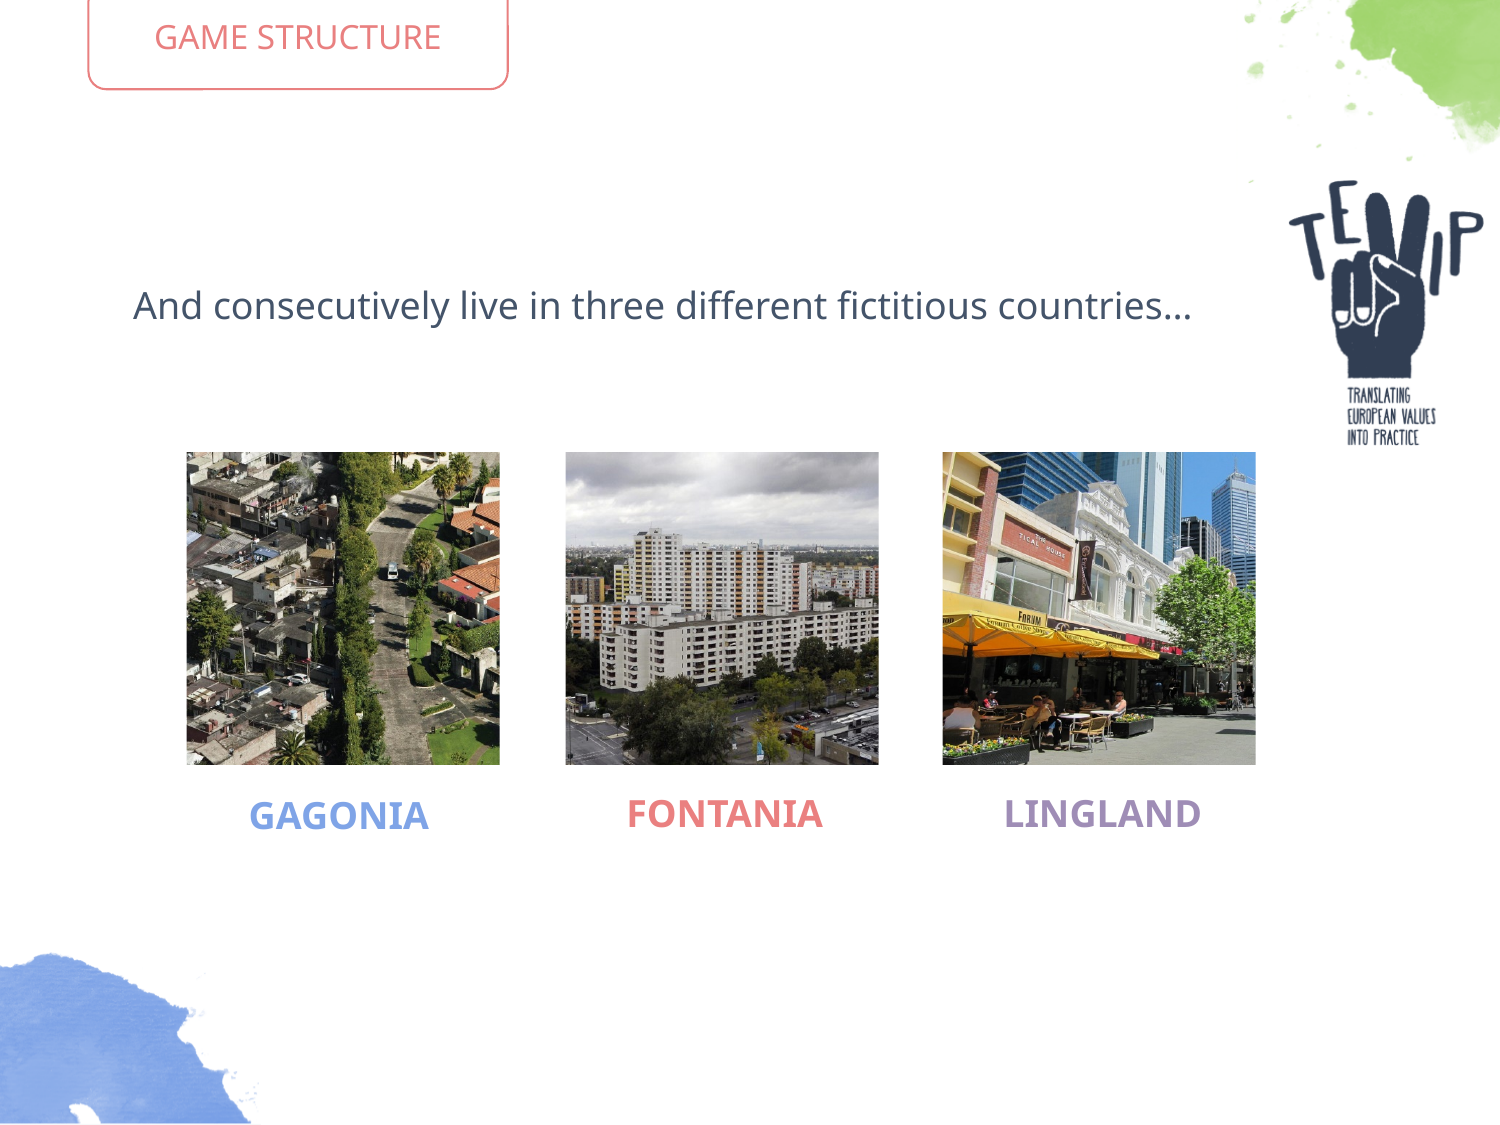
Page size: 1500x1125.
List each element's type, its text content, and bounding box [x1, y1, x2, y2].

picture [186, 451, 500, 766]
text_box LINGLAND [975, 782, 1231, 843]
picture [942, 451, 1256, 766]
text_box GAGONIA [182, 784, 496, 845]
text_box FONTANIA [596, 782, 854, 843]
picture [1213, 0, 1500, 463]
text_box GAME STRUCTURE [88, 0, 508, 90]
text_box And consecutively live in three different fictitious countries… [118, 265, 1263, 335]
picture [0, 946, 261, 1125]
picture [565, 451, 879, 766]
